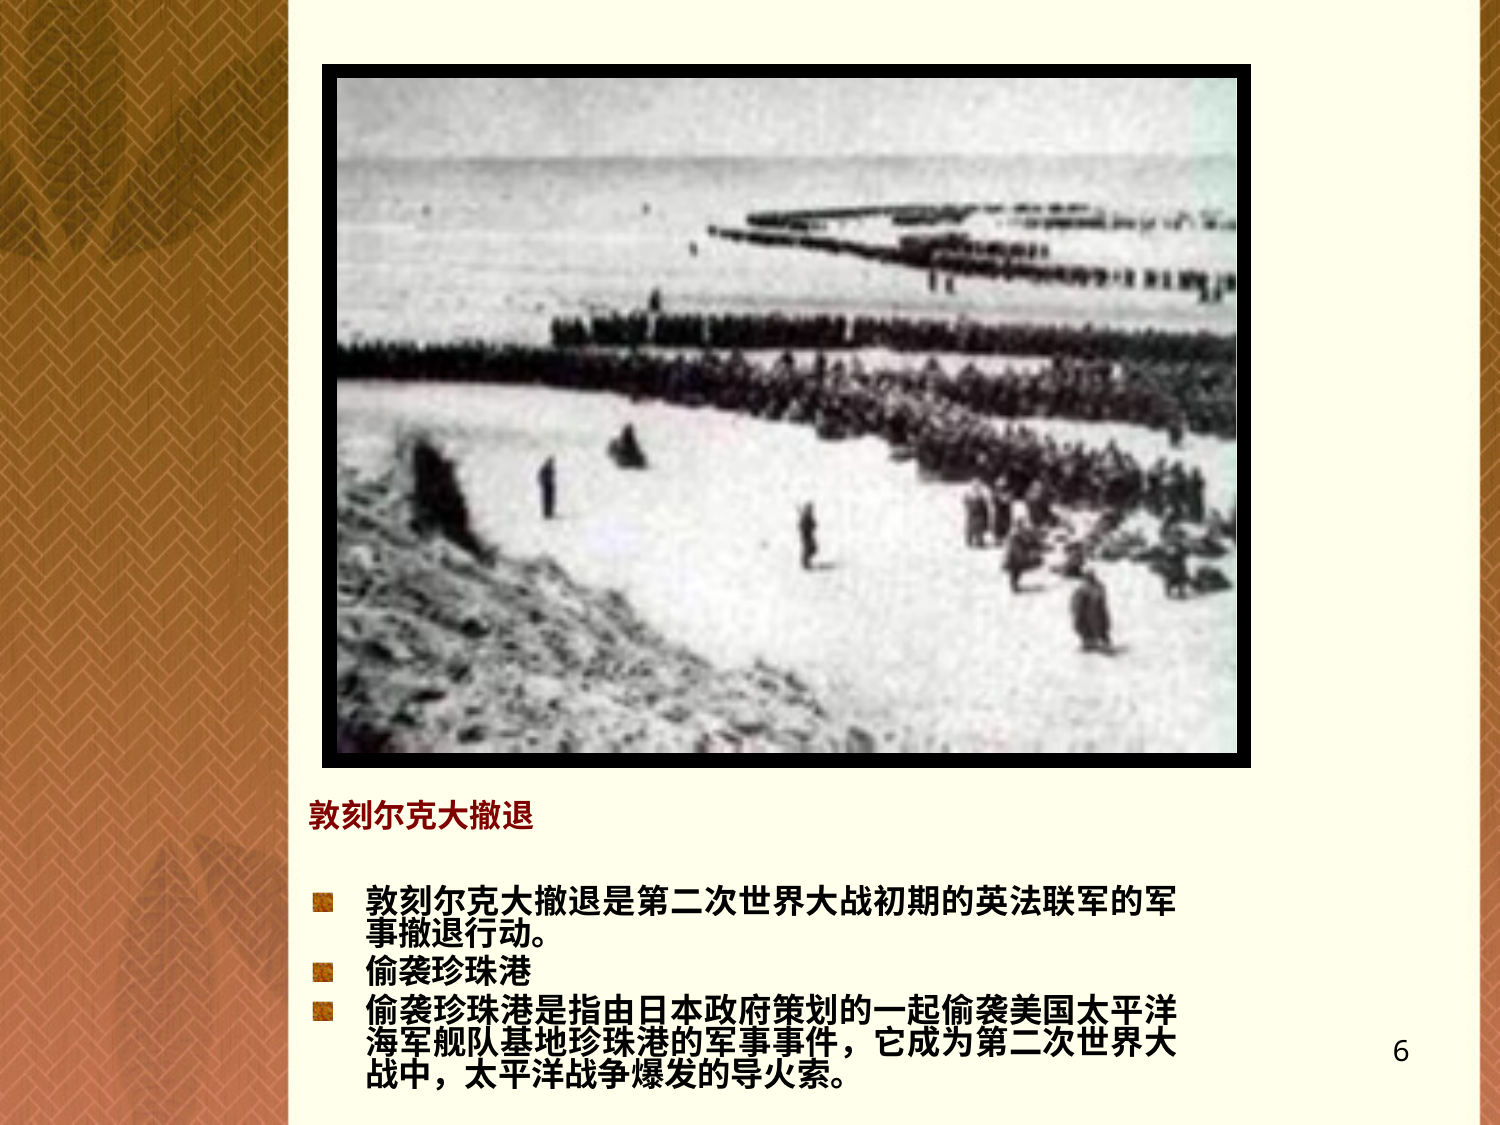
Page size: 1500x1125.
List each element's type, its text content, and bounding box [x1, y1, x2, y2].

list 敦刻尔克大撤退是第二次世界大战初期的英法联军的军事撤退行动。 偷袭珍珠港 偷袭珍珠港是指由日本政府策划的一起偷袭美国太平洋海军舰队基地珍珠港的军事事件，它成为第二次世界大战中，太平洋战争爆发的导火索。 [293, 880, 1194, 1013]
title 敦刻尔克大撤退 [293, 787, 1194, 880]
picture [0, 0, 1500, 1125]
slide_number 5 [1074, 1024, 1425, 1103]
